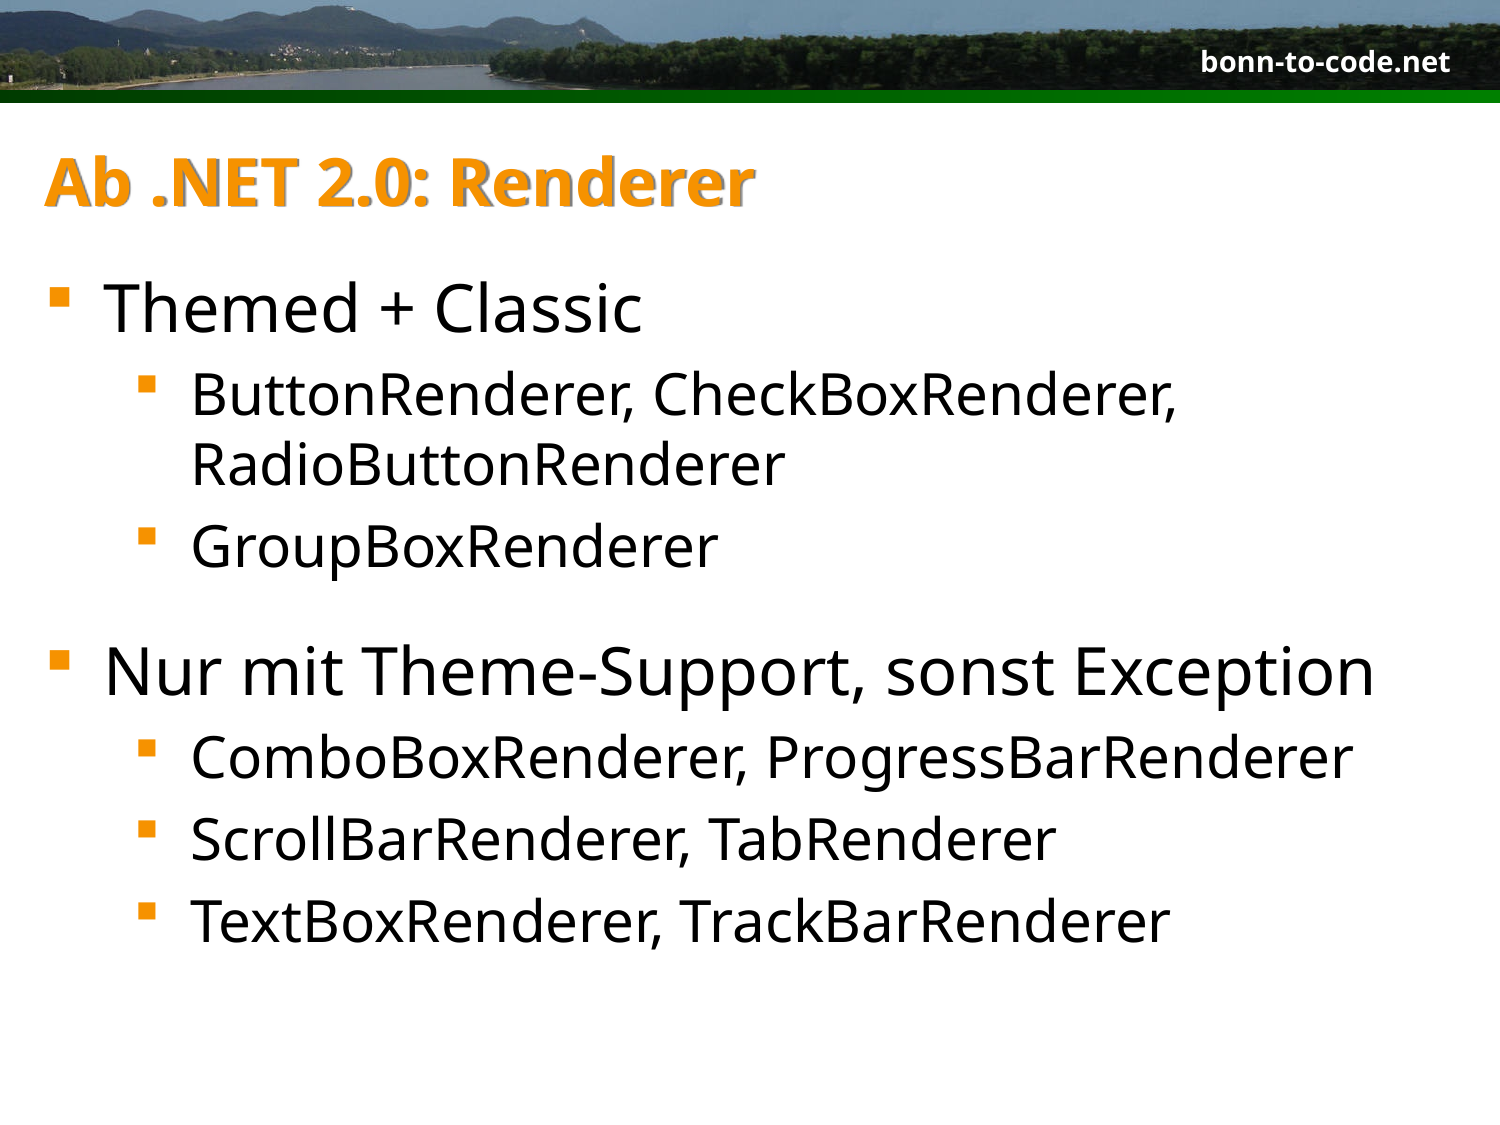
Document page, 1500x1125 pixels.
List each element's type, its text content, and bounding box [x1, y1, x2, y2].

picture [0, 0, 1500, 90]
title Ab .NET 2.0: Renderer [29, 101, 1471, 257]
list Themed + Classic ButtonRenderer, CheckBoxRenderer, RadioButtonRenderer GroupBoxRenderer Nur mit Theme-Support, sonst Exception ComboBoxRenderer, ProgressBarRenderer ScrollBarRenderer, TabRenderer TextBoxRenderer, TrackBarRenderer [29, 257, 1471, 1114]
